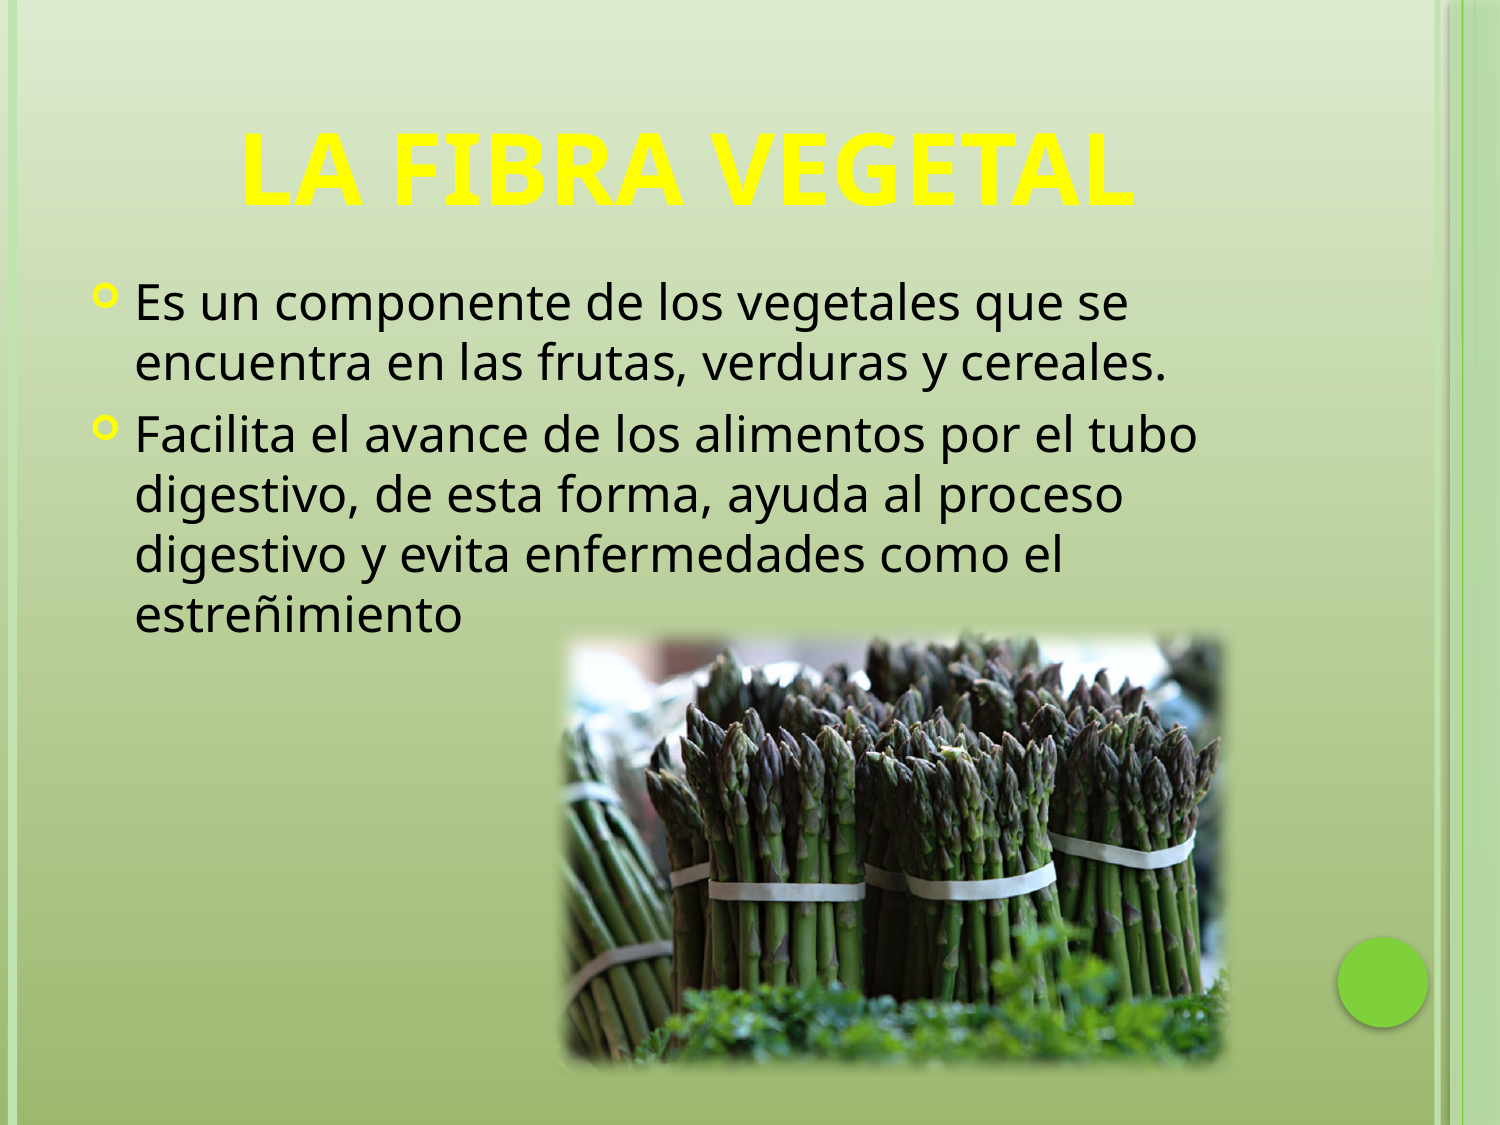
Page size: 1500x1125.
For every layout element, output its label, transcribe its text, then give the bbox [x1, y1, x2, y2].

picture [550, 620, 1238, 1080]
title LA FIBRA VEGETAL [75, 45, 1300, 233]
list Es un componente de los vegetales que se encuentra en las frutas, verduras y cereales. Facilita el avance de los alimentos por el tubo digestivo, de esta forma, ayuda al proceso digestivo y evita enfermedades como el estreñimiento [75, 262, 1300, 1062]
